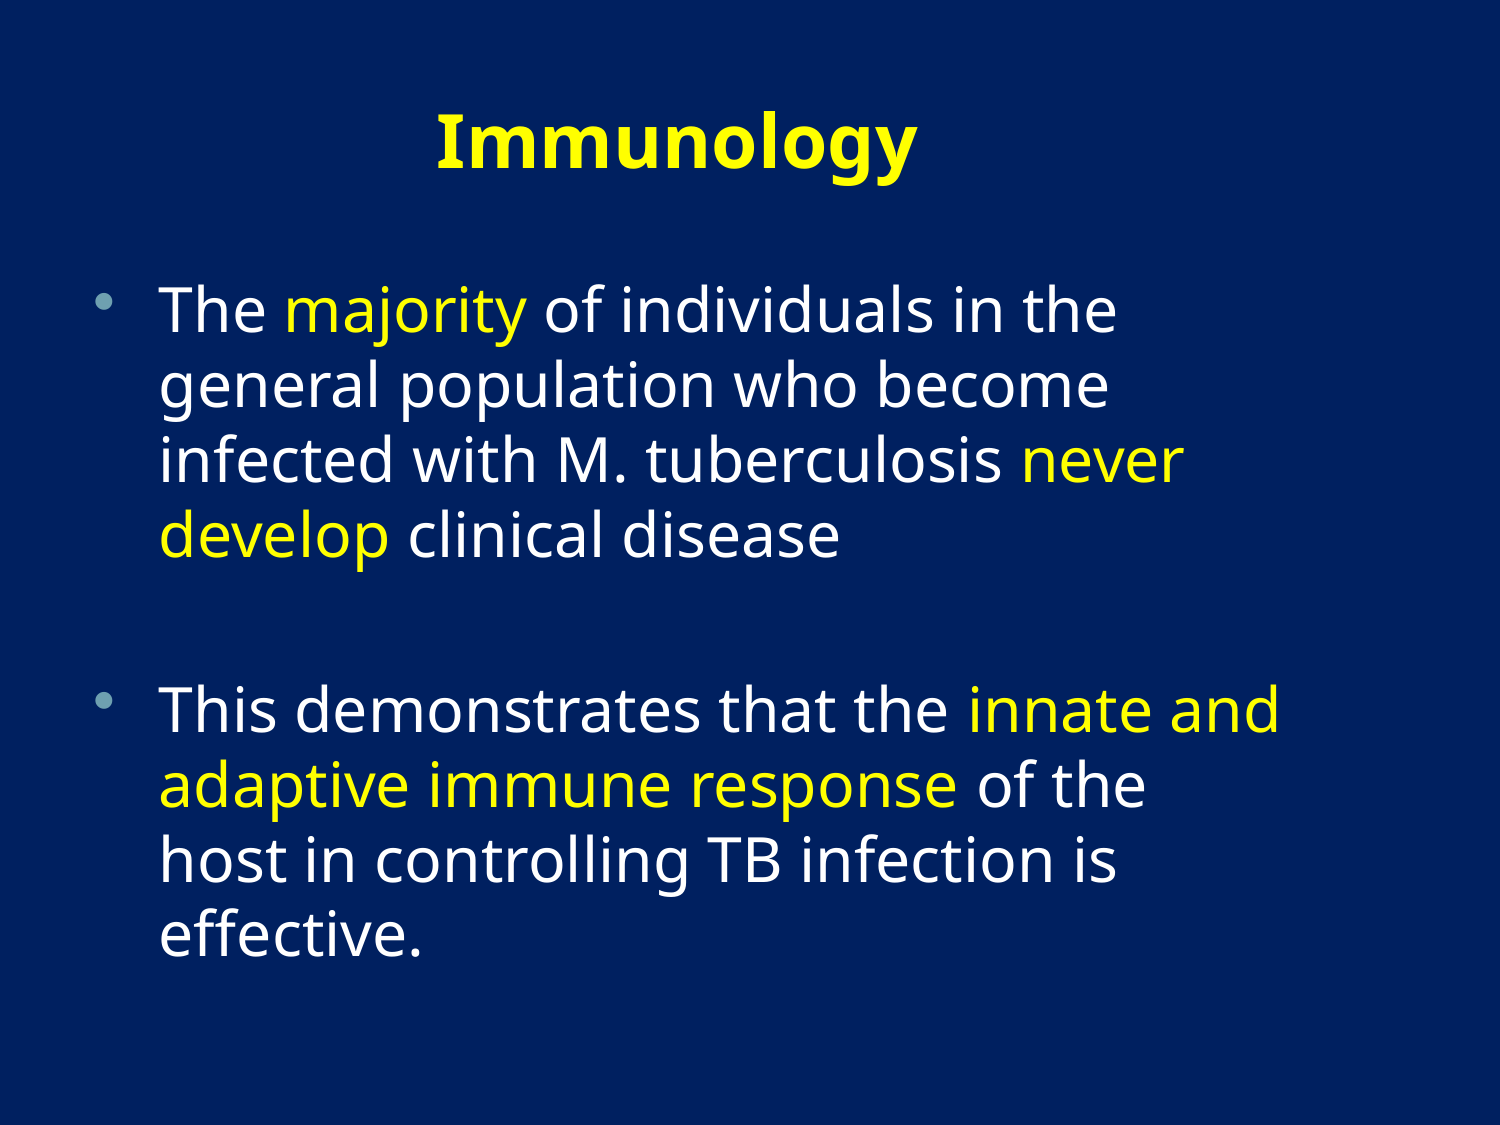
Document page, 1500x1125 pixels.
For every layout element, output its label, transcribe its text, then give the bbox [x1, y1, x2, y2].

list The majority of individuals in the general population who become infected with M. tuberculosis never develop clinical disease This demonstrates that the innate and adaptive immune response of the host in controlling TB infection is effective. [75, 262, 1300, 1005]
title Immunology [75, 45, 1300, 233]
